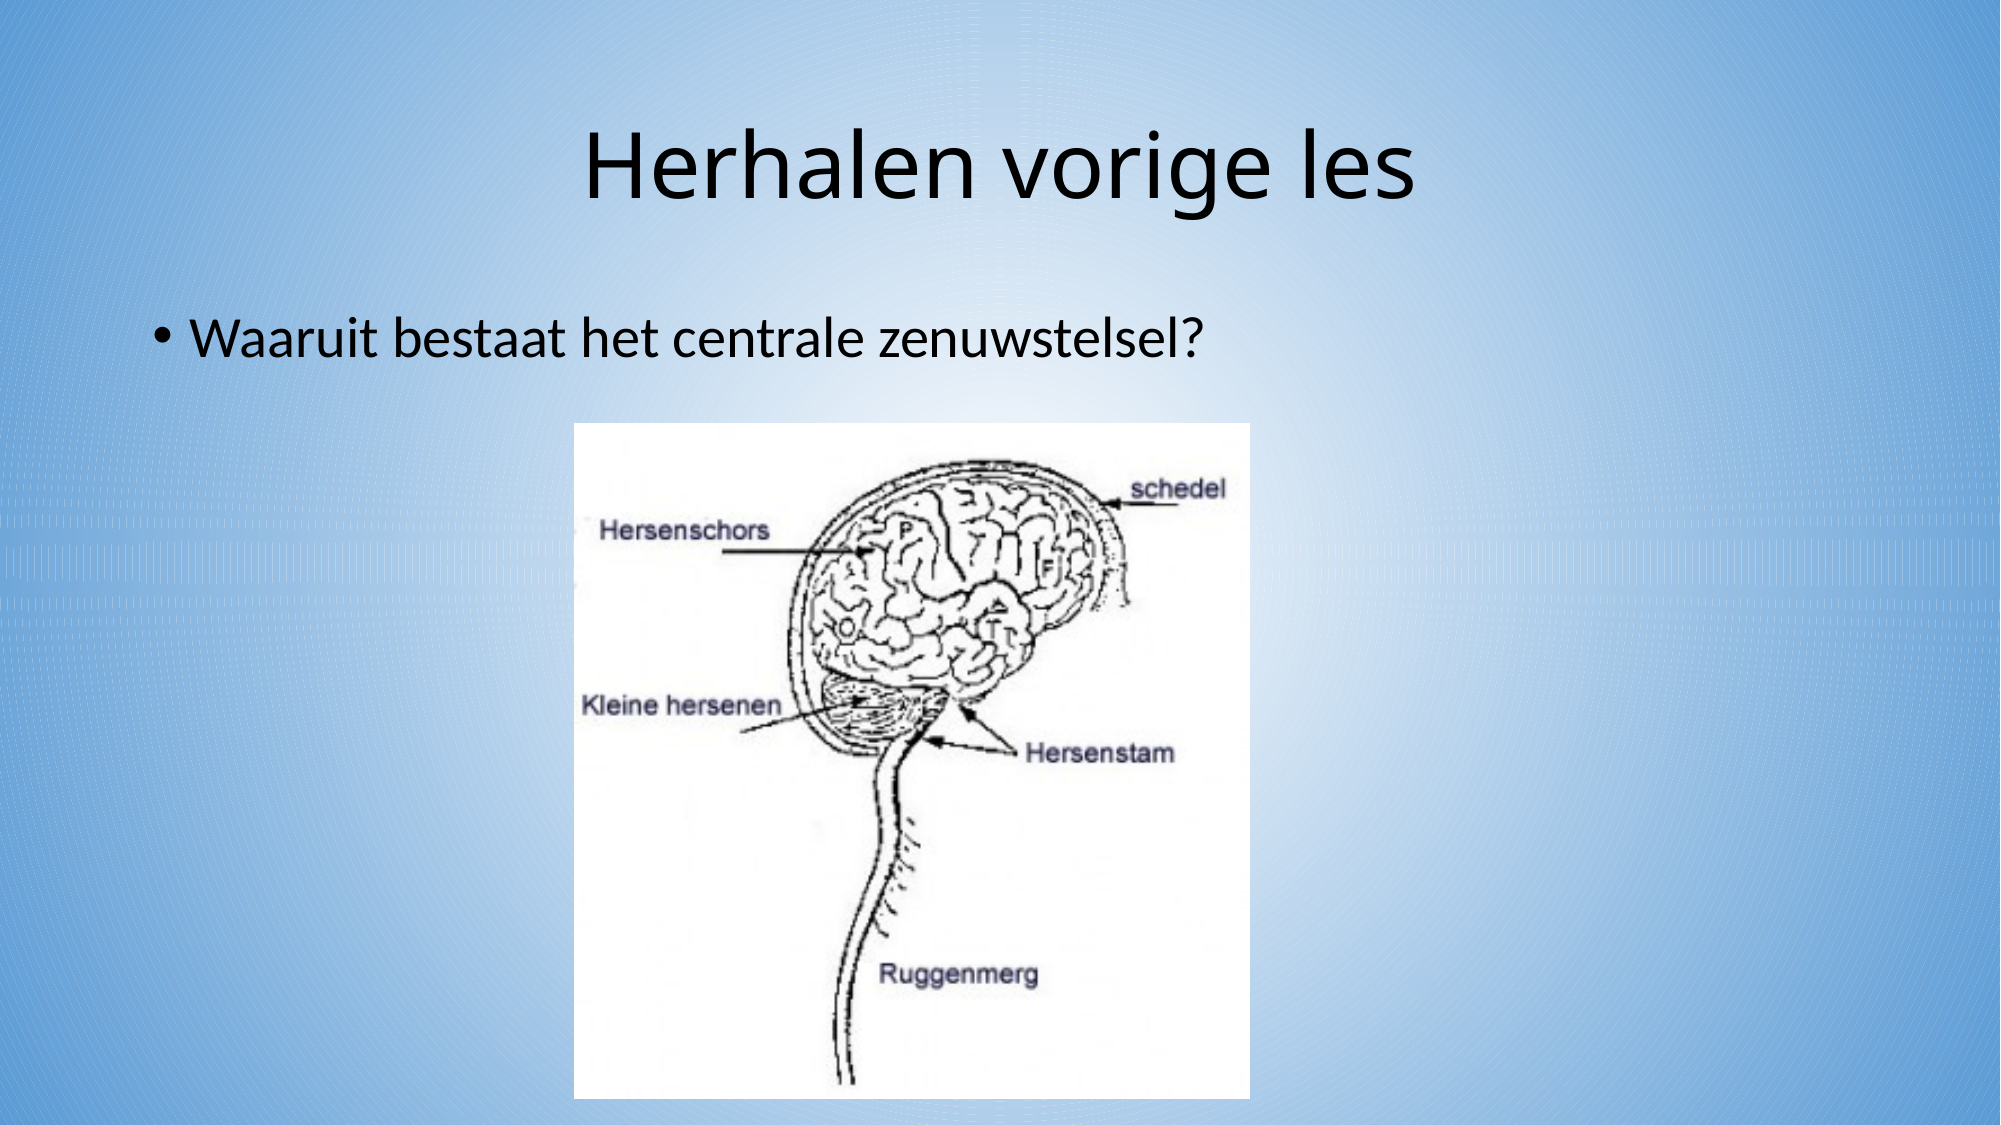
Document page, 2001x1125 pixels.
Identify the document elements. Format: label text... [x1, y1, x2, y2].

picture [574, 423, 1250, 1099]
title Herhalen vorige les [137, 59, 1863, 278]
list Waaruit bestaat het centrale zenuwstelsel? [137, 299, 1863, 1014]
